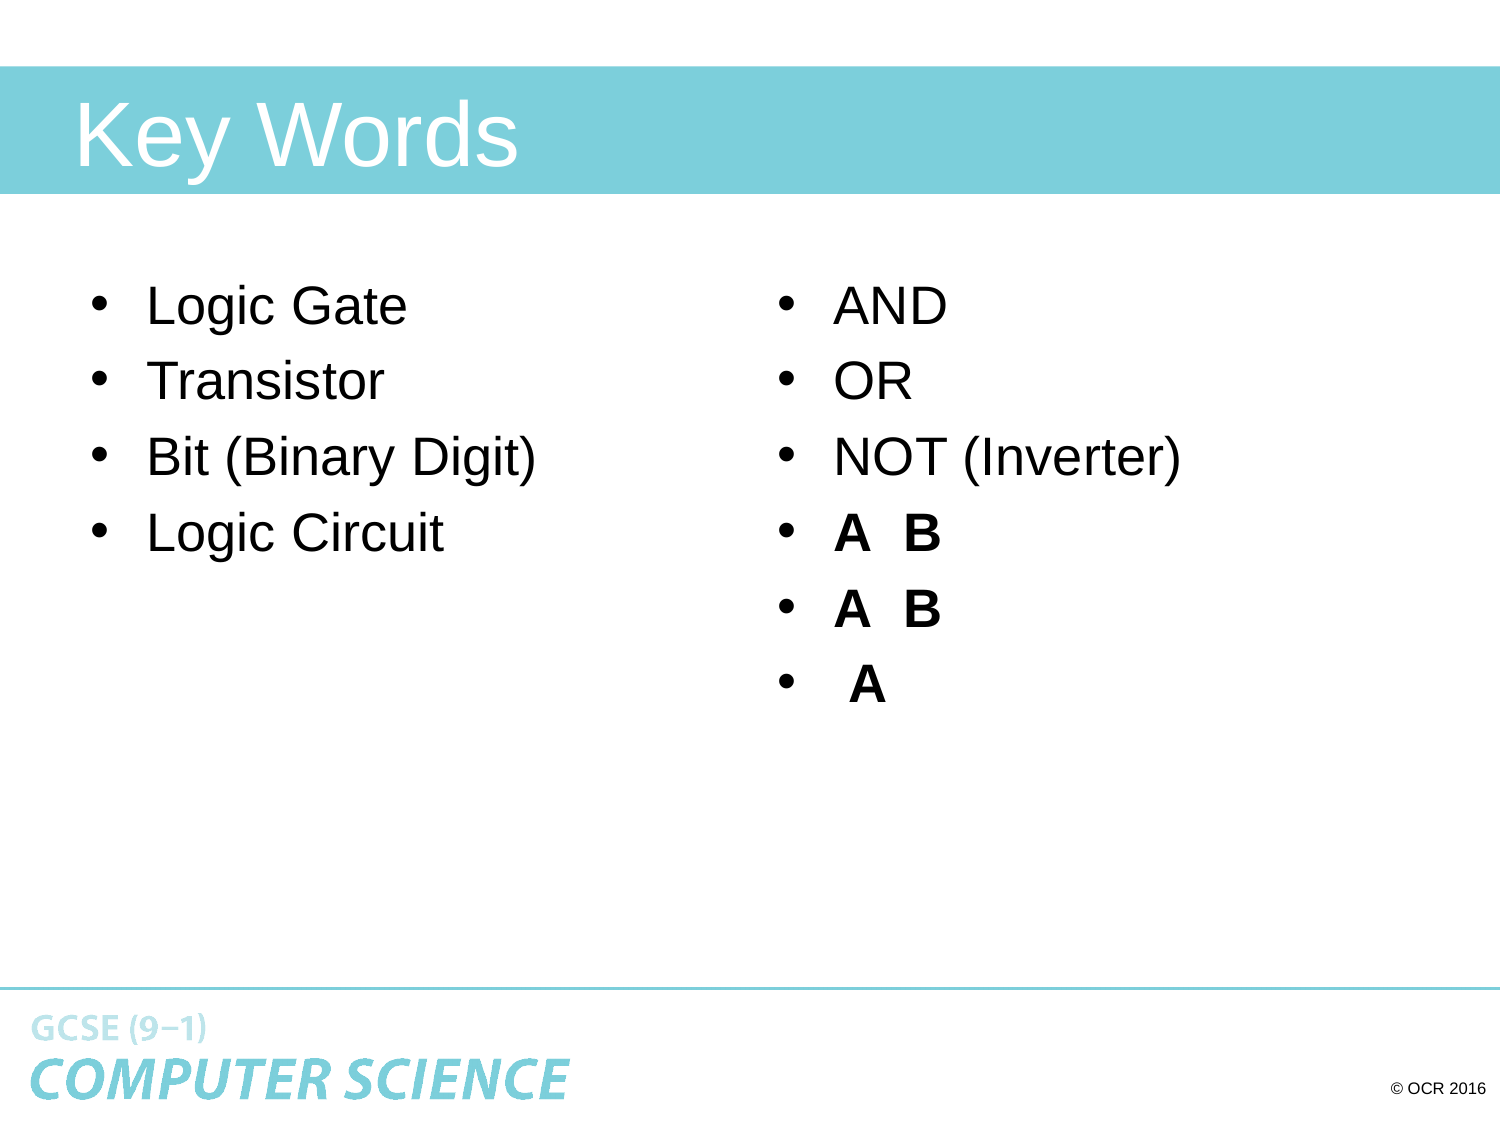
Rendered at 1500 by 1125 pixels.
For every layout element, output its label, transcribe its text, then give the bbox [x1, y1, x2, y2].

picture [0, 987, 1500, 1124]
title Key Words [0, 66, 1500, 194]
list Logic Gate Transistor Bit (Binary Digit) Logic Circuit [75, 262, 738, 1005]
